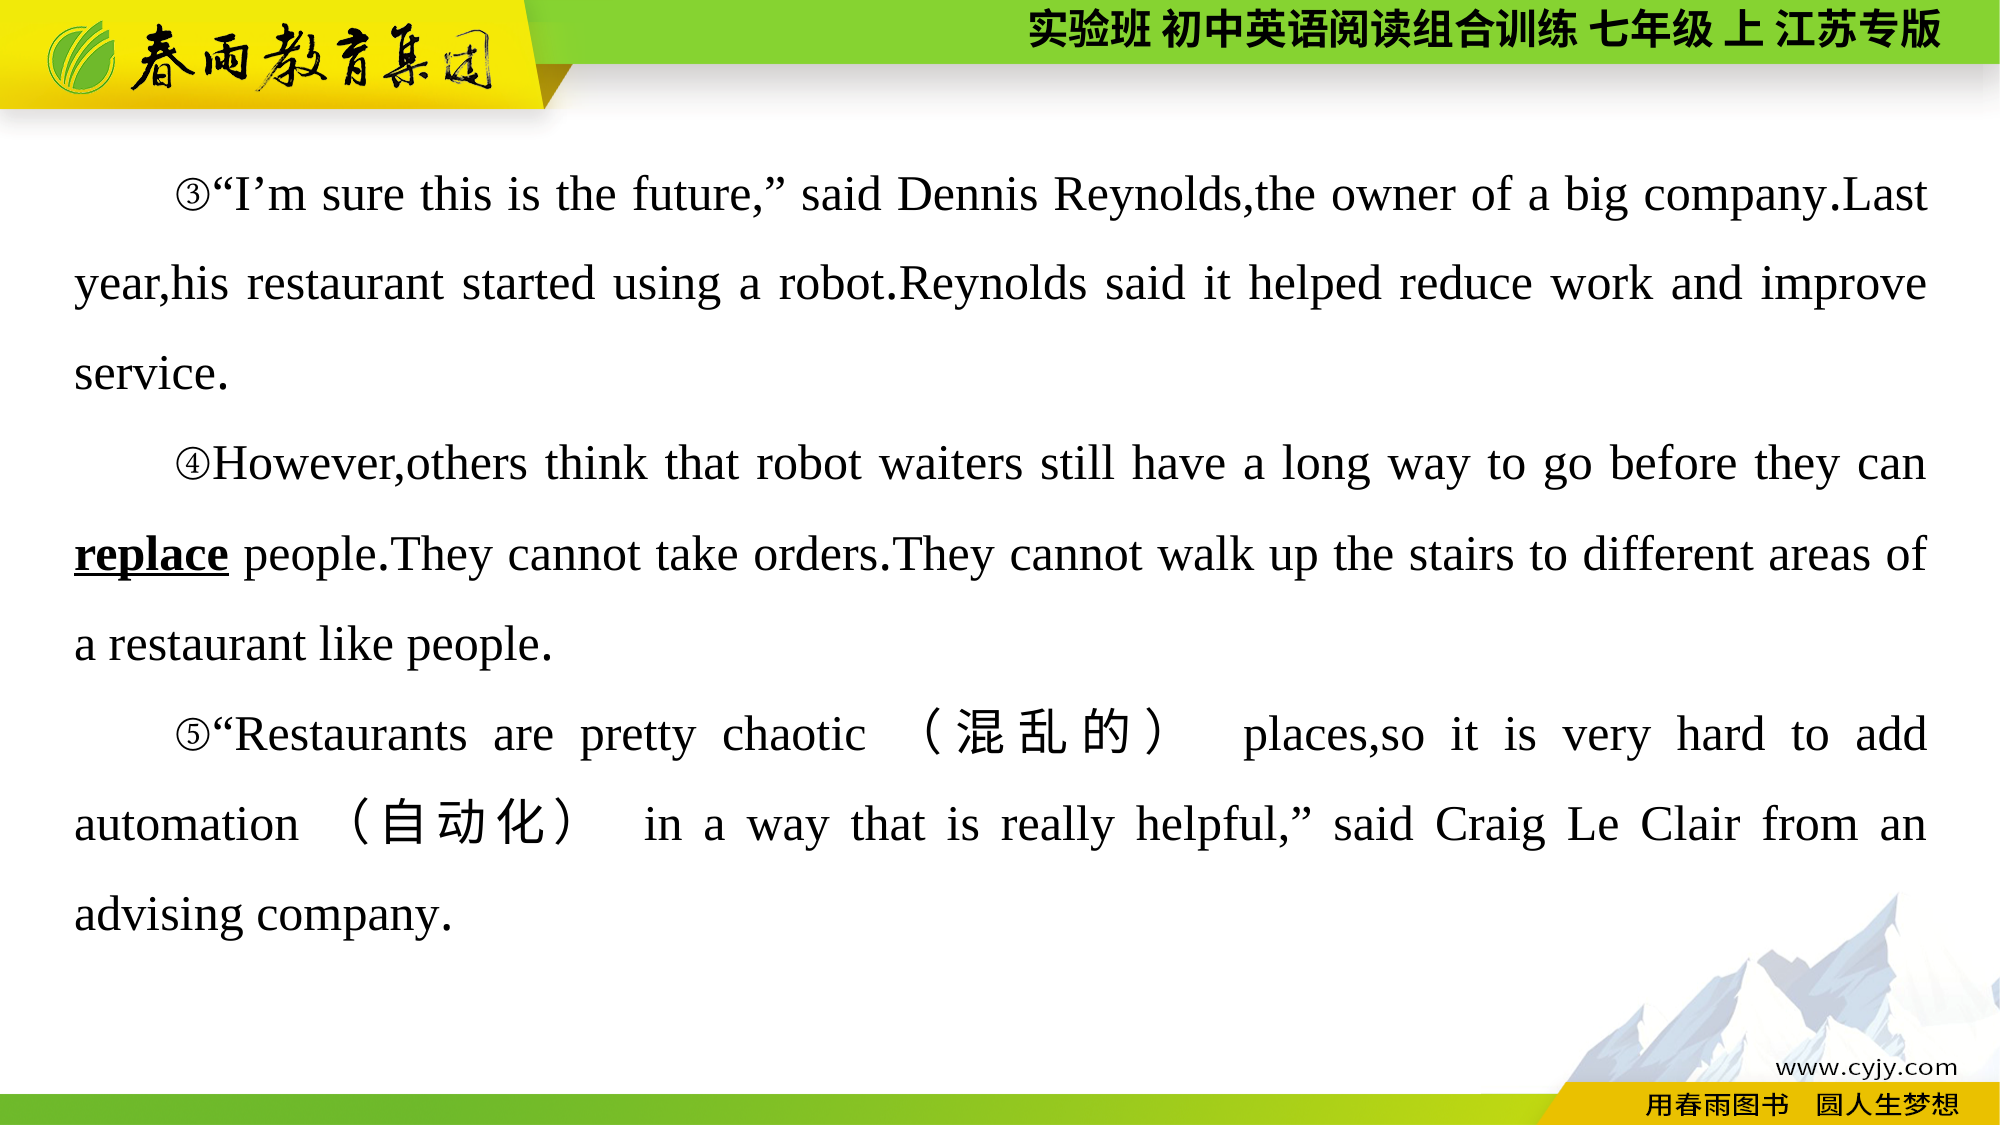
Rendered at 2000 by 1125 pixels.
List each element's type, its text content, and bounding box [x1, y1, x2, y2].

picture [0, 0, 2000, 1125]
list ③“I’m sure this is the future,” said Dennis Reynolds,the owner of a big company.Last year,his restaurant started using a robot.Reynolds said it helped reduce work and improve service. ④However,others think that robot waiters still have a long way to go before they can replace people.They cannot take orders.They cannot walk up the stairs to different areas of a restaurant like people. ⑤“Restaurants are pretty chaotic（混乱的） places,so it is very hard to add automation（自动化） in a way that is really helpful,” said Craig Le Clair from an advising company. [59, 122, 1944, 944]
